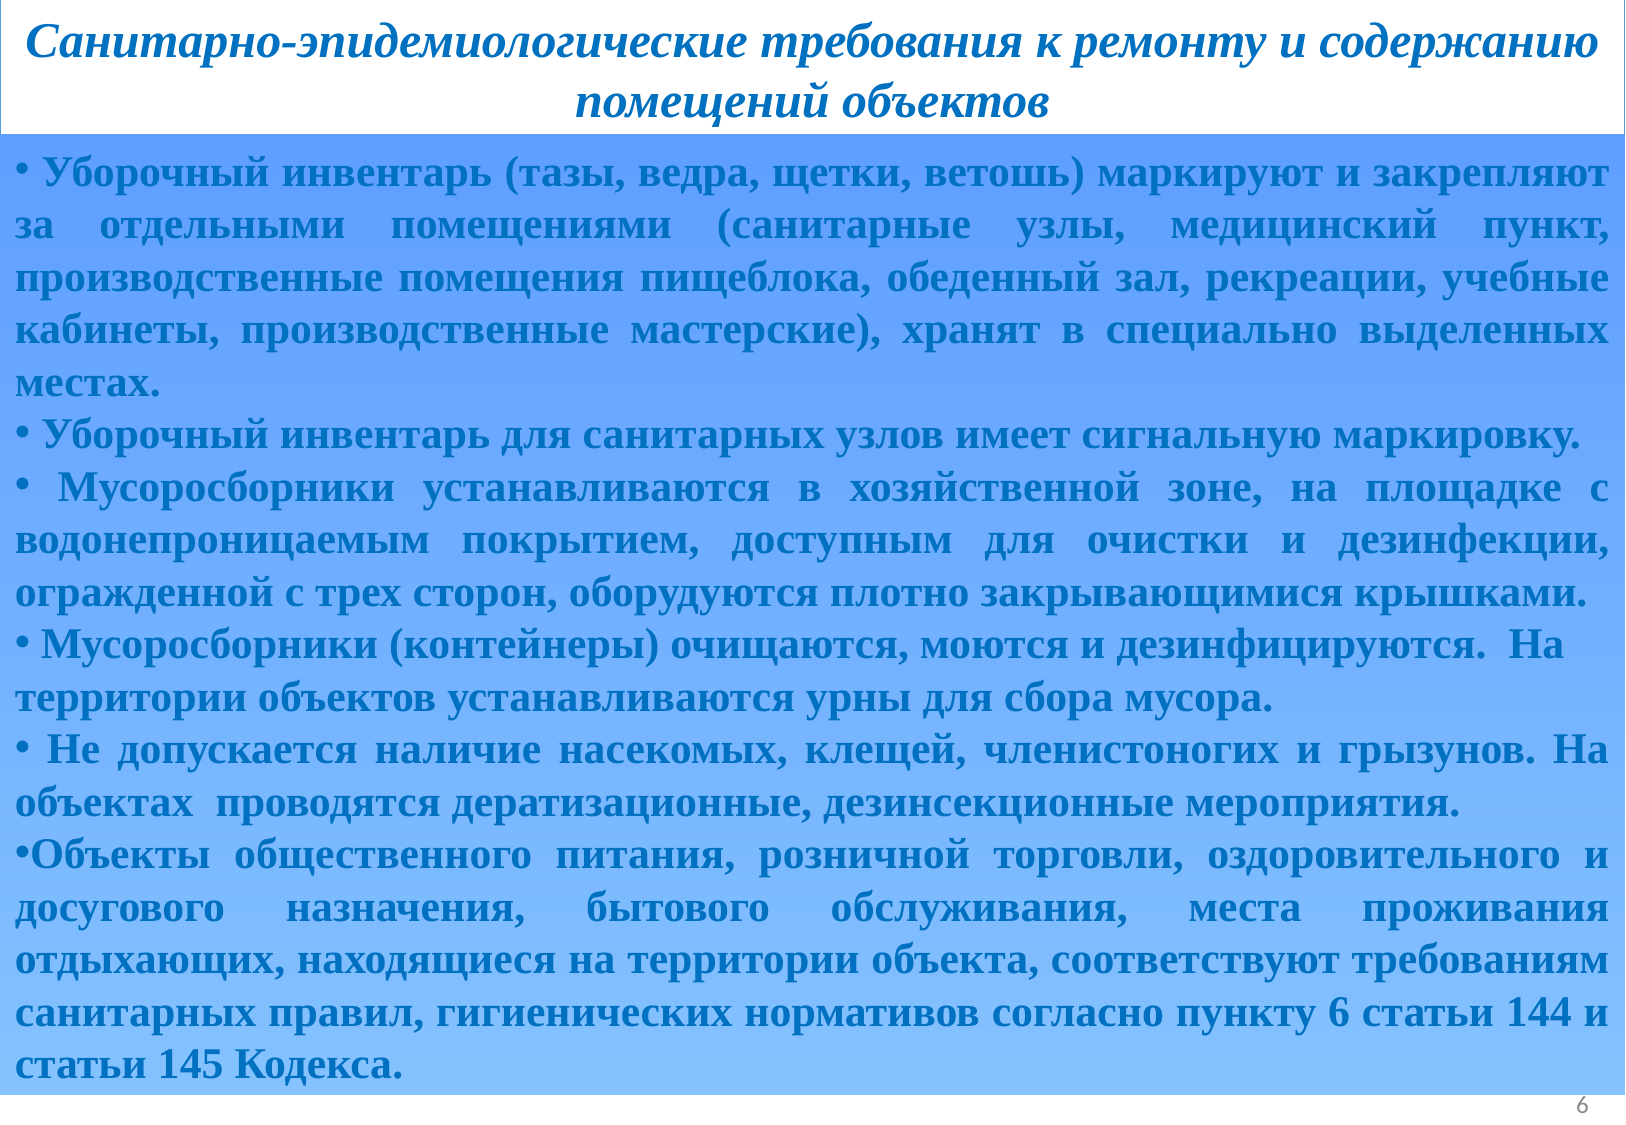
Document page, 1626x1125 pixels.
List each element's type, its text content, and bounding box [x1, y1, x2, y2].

text_box 6 [1224, 1095, 1604, 1125]
text_box Уборочный инвентарь (тазы, ведра, щетки, ветошь) маркируют и закрепляют за отдельными помещениями (санитарные узлы, медицинский пункт, производственные помещения пищеблока, обеденный зал, рекреации, учебные кабинеты, производственные мастерские), хранят в специально выделенных местах. Уборочный инвентарь для санитарных узлов имеет сигнальную маркировку. Мусоросборники устанавливаются в хозяйственной зоне, на площадке с водонепроницаемым покрытием, доступным для очистки и дезинфекции, огражденной с трех сторон, оборудуются плотно закрывающимися крышками. Мусоросборники (контейнеры) очищаются, моются и дезинфицируются. На территории объектов устанавливаются урны для сбора мусора. Не допускается наличие насекомых, клещей, членистоногих и грызунов. На объектах проводятся дератизационные, дезинсекционные мероприятия. Объекты общественного питания, розничной торговли, оздоровительного и досугового назначения, бытового обслуживания, места проживания отдыхающих, находящиеся на территории объекта, соответствуют требованиям санитарных правил, гигиенических нормативов согласно пункту 6 статьи 144 и статьи 145 Кодекса. [0, 134, 1625, 1095]
text_box Санитарно-эпидемиологические требования к ремонту и содержанию помещений объектов [0, 0, 1625, 134]
